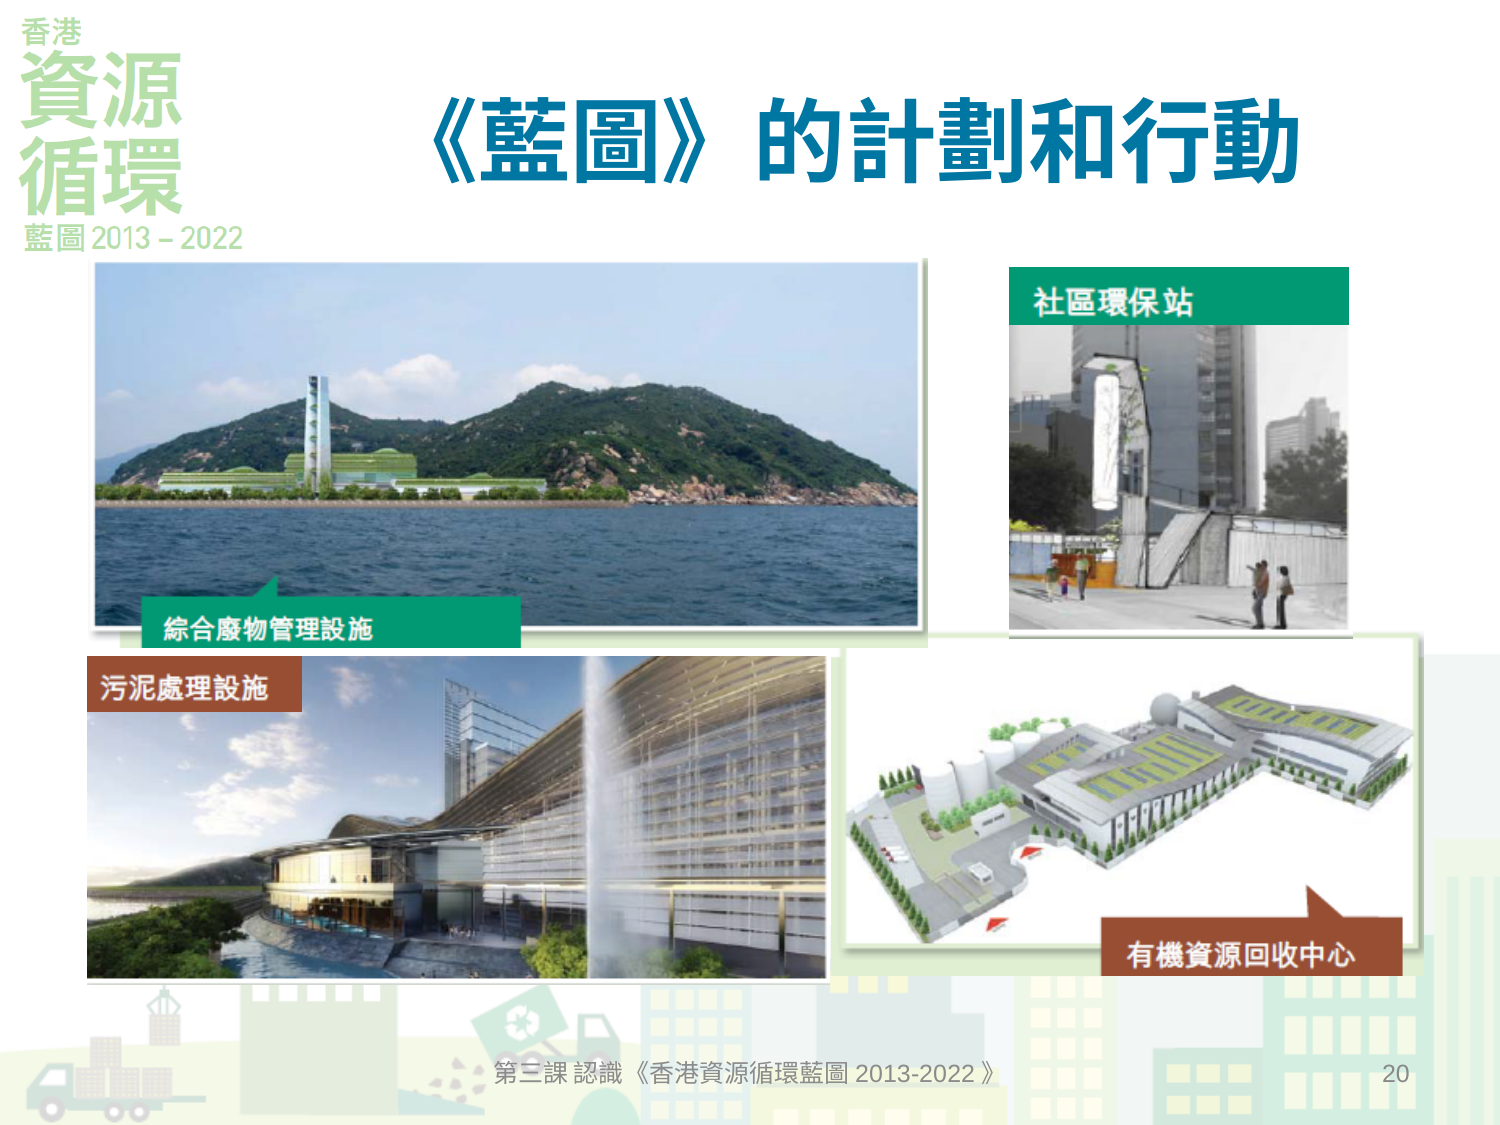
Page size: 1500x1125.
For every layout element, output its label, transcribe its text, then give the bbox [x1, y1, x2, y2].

picture [88, 258, 1424, 977]
title 《藍圖》的計劃和行動 [265, 44, 1426, 233]
slide_number 20 [1074, 1042, 1425, 1103]
footer 第三課 認識《香港資源循環藍圖2013-2022》 [442, 1042, 1058, 1103]
picture [87, 656, 830, 986]
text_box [1009, 266, 1353, 639]
